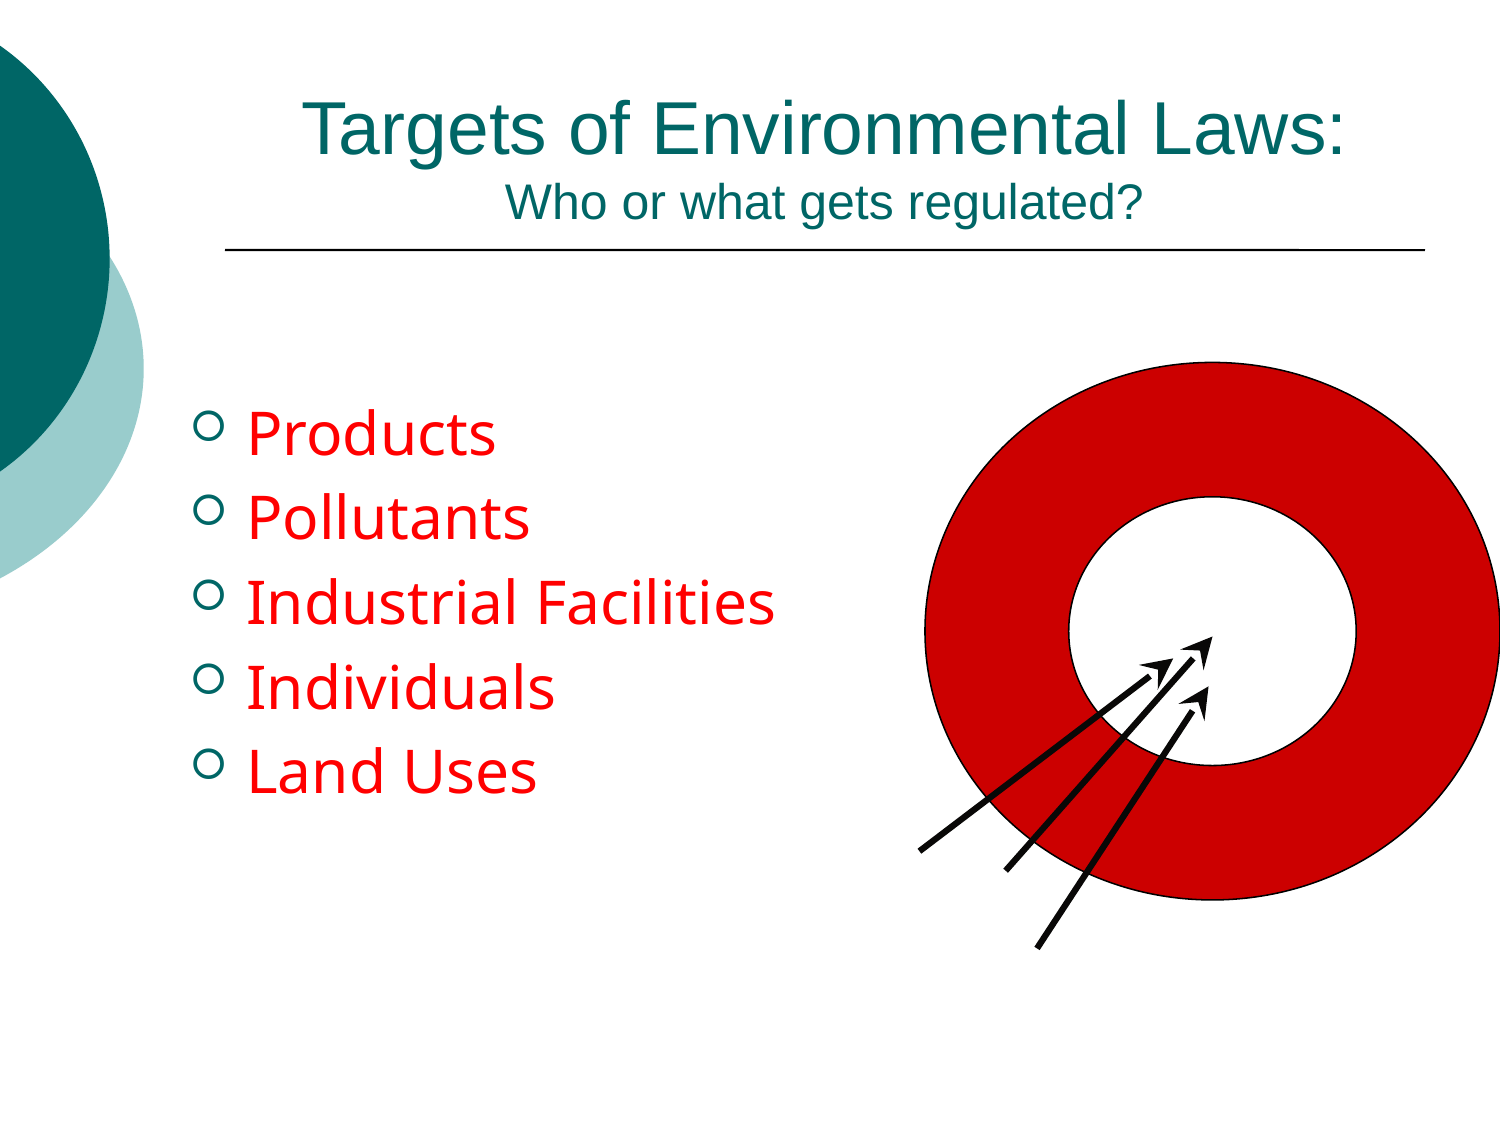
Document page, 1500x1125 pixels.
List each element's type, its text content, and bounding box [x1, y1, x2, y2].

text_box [924, 624, 1201, 951]
title Targets of Environmental Laws: Who or what gets regulated? [224, 49, 1425, 237]
list Products Pollutants Industrial Facilities Individuals Land Uses [174, 387, 938, 1063]
text_box [925, 362, 1500, 900]
